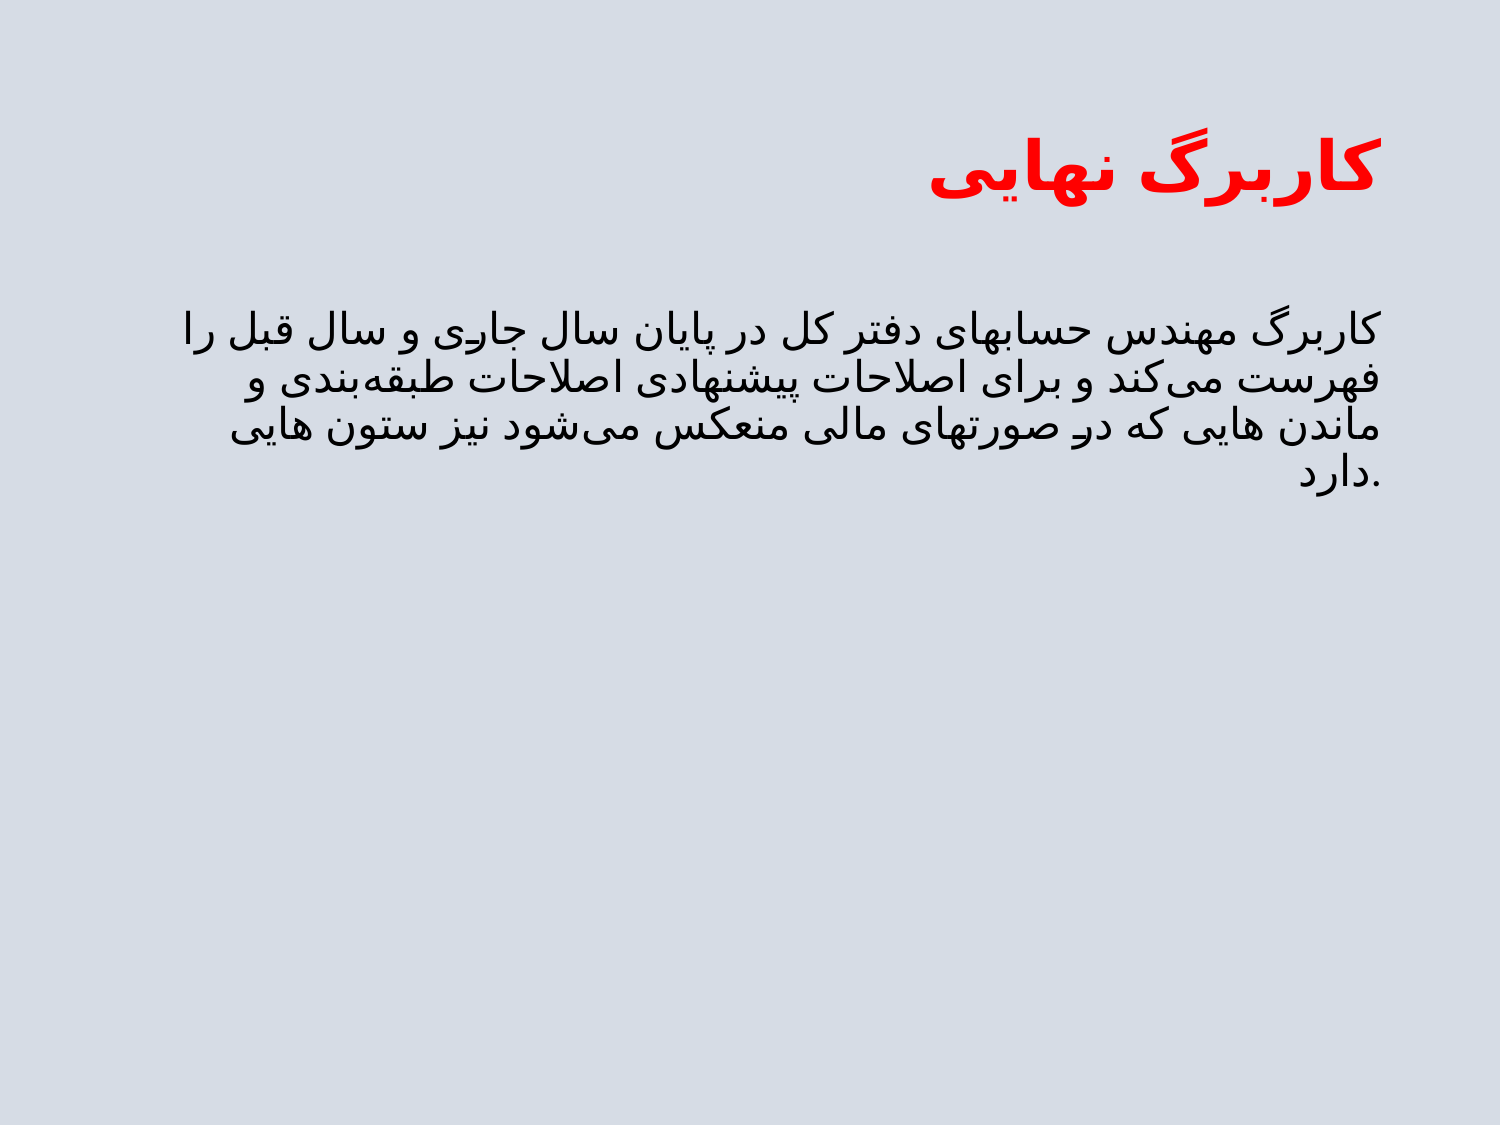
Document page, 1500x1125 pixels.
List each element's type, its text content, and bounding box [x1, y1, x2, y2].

list کاربرگ مهندس حسابهای دفتر کل در پایان سال جاری و سال قبل را فهرست می‌کند و برای اصلاحات پیشنهادی اصلاحات طبقه‌بندی و ماندن هایی که در صورتهای مالی منعکس می‌شود نیز ستون هایی دارد. [103, 299, 1397, 1014]
title کاربرگ نهایی [103, 59, 1397, 278]
